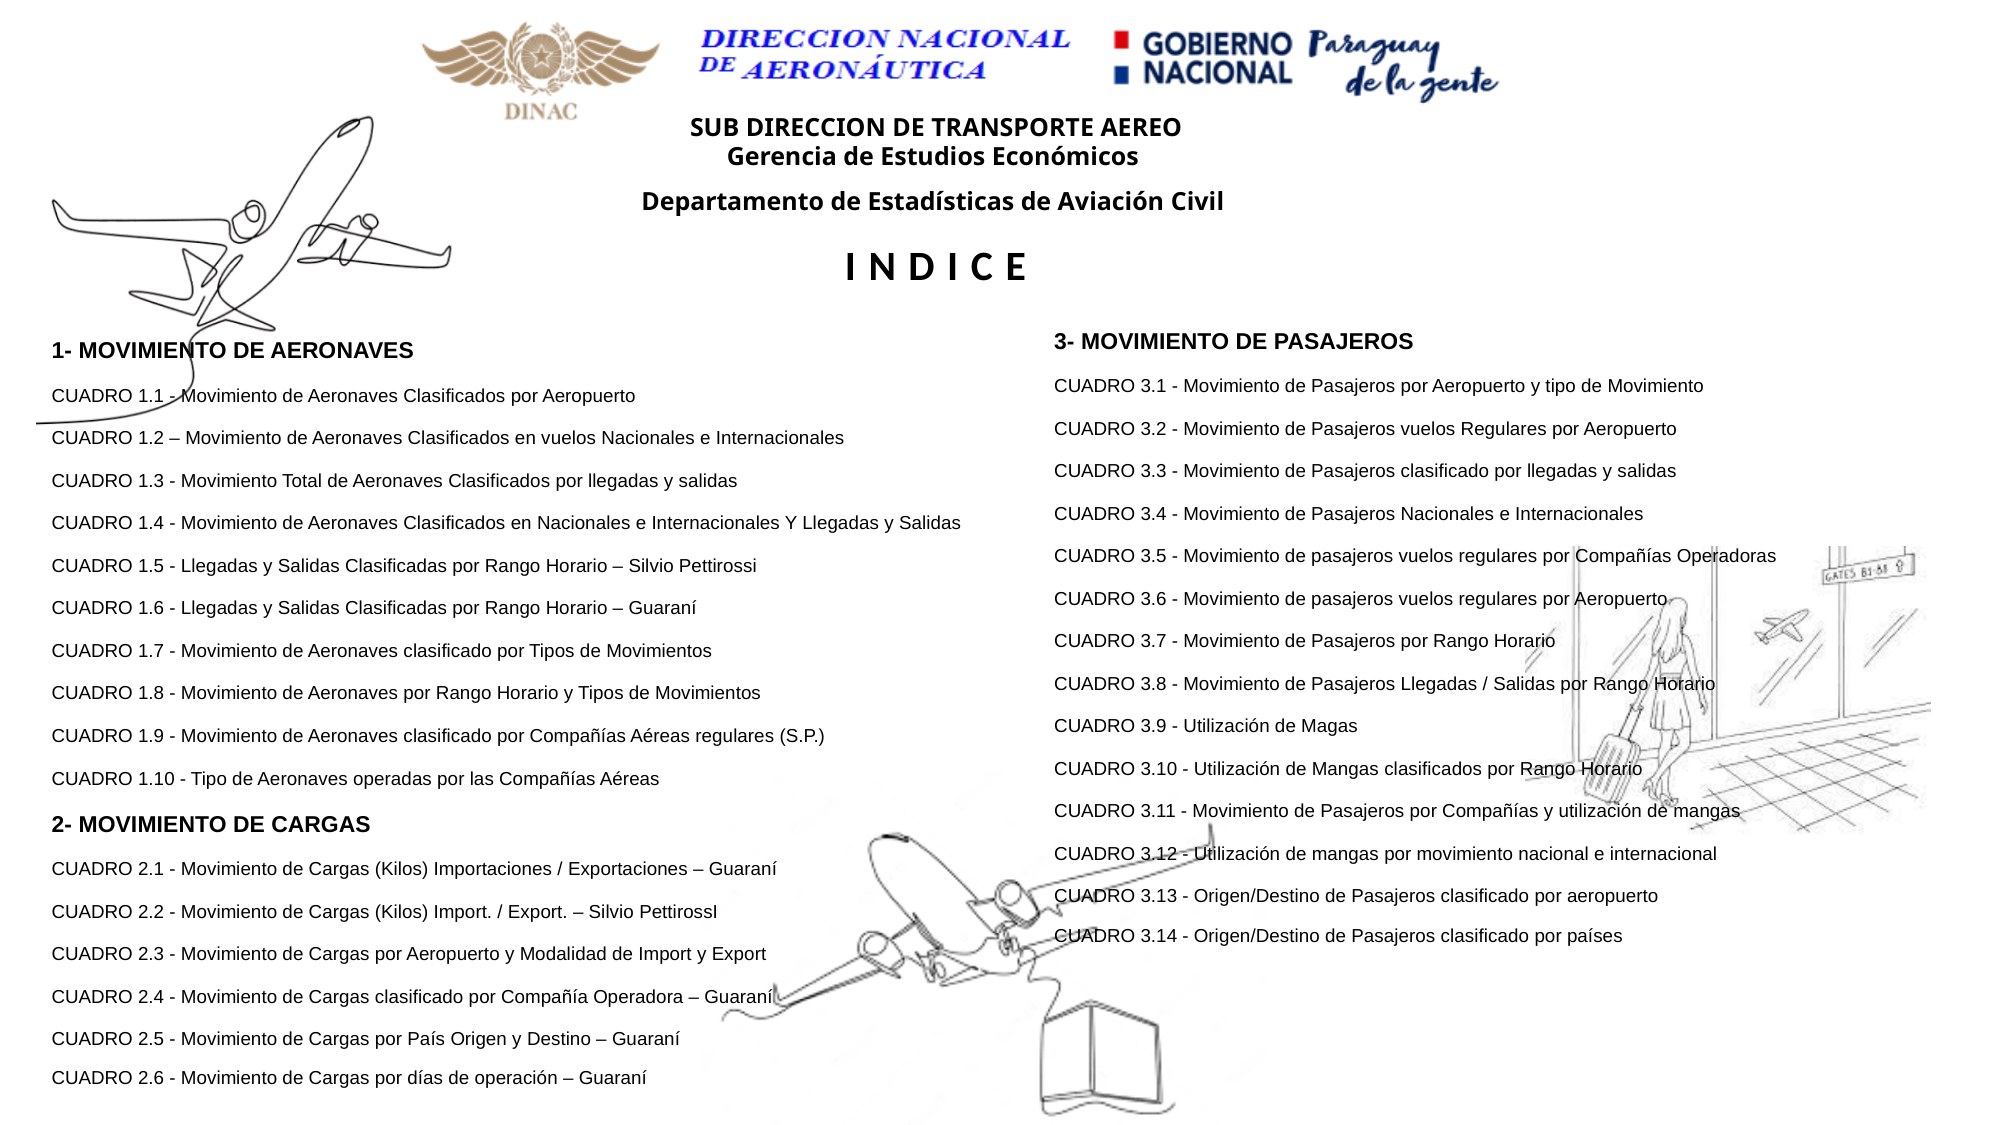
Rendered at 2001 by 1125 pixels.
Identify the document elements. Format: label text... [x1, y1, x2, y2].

picture [1525, 546, 1931, 850]
text_box 3- MOVIMIENTO DE PASAJEROS CUADRO 3.1 - Movimiento de Pasajeros por Aeropuerto y tipo de Movimiento CUADRO 3.2 - Movimiento de Pasajeros vuelos Regulares por Aeropuerto CUADRO 3.3 - Movimiento de Pasajeros clasificado por llegadas y salidas CUADRO 3.4 - Movimiento de Pasajeros Nacionales e Internacionales CUADRO 3.5 - Movimiento de pasajeros vuelos regulares por Compañías Operadoras CUADRO 3.6 - Movimiento de pasajeros vuelos regulares por Aeropuerto CUADRO 3.7 - Movimiento de Pasajeros por Rango Horario CUADRO 3.8 - Movimiento de Pasajeros Llegadas / Salidas por Rango Horario CUADRO 3.9 - Utilización de Magas CUADRO 3.10 - Utilización de Mangas clasificados por Rango Horario CUADRO 3.11 - Movimiento de Pasajeros por Compañías y utilización de mangas CUADRO 3.12 - Utilización de mangas por movimiento nacional e internacional CUADRO 3.13 - Origen/Destino de Pasajeros clasificado por aeropuerto CUADRO 3.14 - Origen/Destino de Pasajeros clasificado por países [1039, 314, 1966, 976]
text_box INDICE [653, 231, 1237, 297]
picture [701, 770, 1266, 1125]
text_box SUB DIRECCION DE TRANSPORTE AEREO Gerencia de Estudios Económicos Departamento de Estadísticas de Aviación Civil [457, 133, 1455, 224]
text_box 1- MOVIMIENTO DE AERONAVES CUADRO 1.1 - Movimiento de Aeronaves Clasificados por Aeropuerto CUADRO 1.2 – Movimiento de Aeronaves Clasificados en vuelos Nacionales e Internacionales CUADRO 1.3 - Movimiento Total de Aeronaves Clasificados por llegadas y salidas CUADRO 1.4 - Movimiento de Aeronaves Clasificados en Nacionales e Internacionales Y Llegadas y Salidas CUADRO 1.5 - Llegadas y Salidas Clasificadas por Rango Horario – Silvio Pettirossi CUADRO 1.6 - Llegadas y Salidas Clasificadas por Rango Horario – Guaraní CUADRO 1.7 - Movimiento de Aeronaves clasificado por Tipos de Movimientos CUADRO 1.8 - Movimiento de Aeronaves por Rango Horario y Tipos de Movimientos CUADRO 1.9 - Movimiento de Aeronaves clasificado por Compañías Aéreas regulares (S.P.) CUADRO 1.10 - Tipo de Aeronaves operadas por las Compañías Aéreas 2- MOVIMIENTO DE CARGAS CUADRO 2.1 - Movimiento de Cargas (Kilos) Importaciones / Exportaciones – Guaraní CUADRO 2.2 - Movimiento de Cargas (Kilos) Import. / Export. – Silvio PettirossI CUADRO 2.3 - Movimiento de Cargas por Aeropuerto y Modalidad de Import y Export CUADRO 2.4 - Movimiento de Cargas clasificado por Compañía Operadora – Guaraní CUADRO 2.5 - Movimiento de Cargas por País Origen y Destino – Guaraní CUADRO 2.6 - Movimiento de Cargas por días de operación – Guaraní [36, 314, 1039, 1096]
picture [36, 6, 1503, 483]
